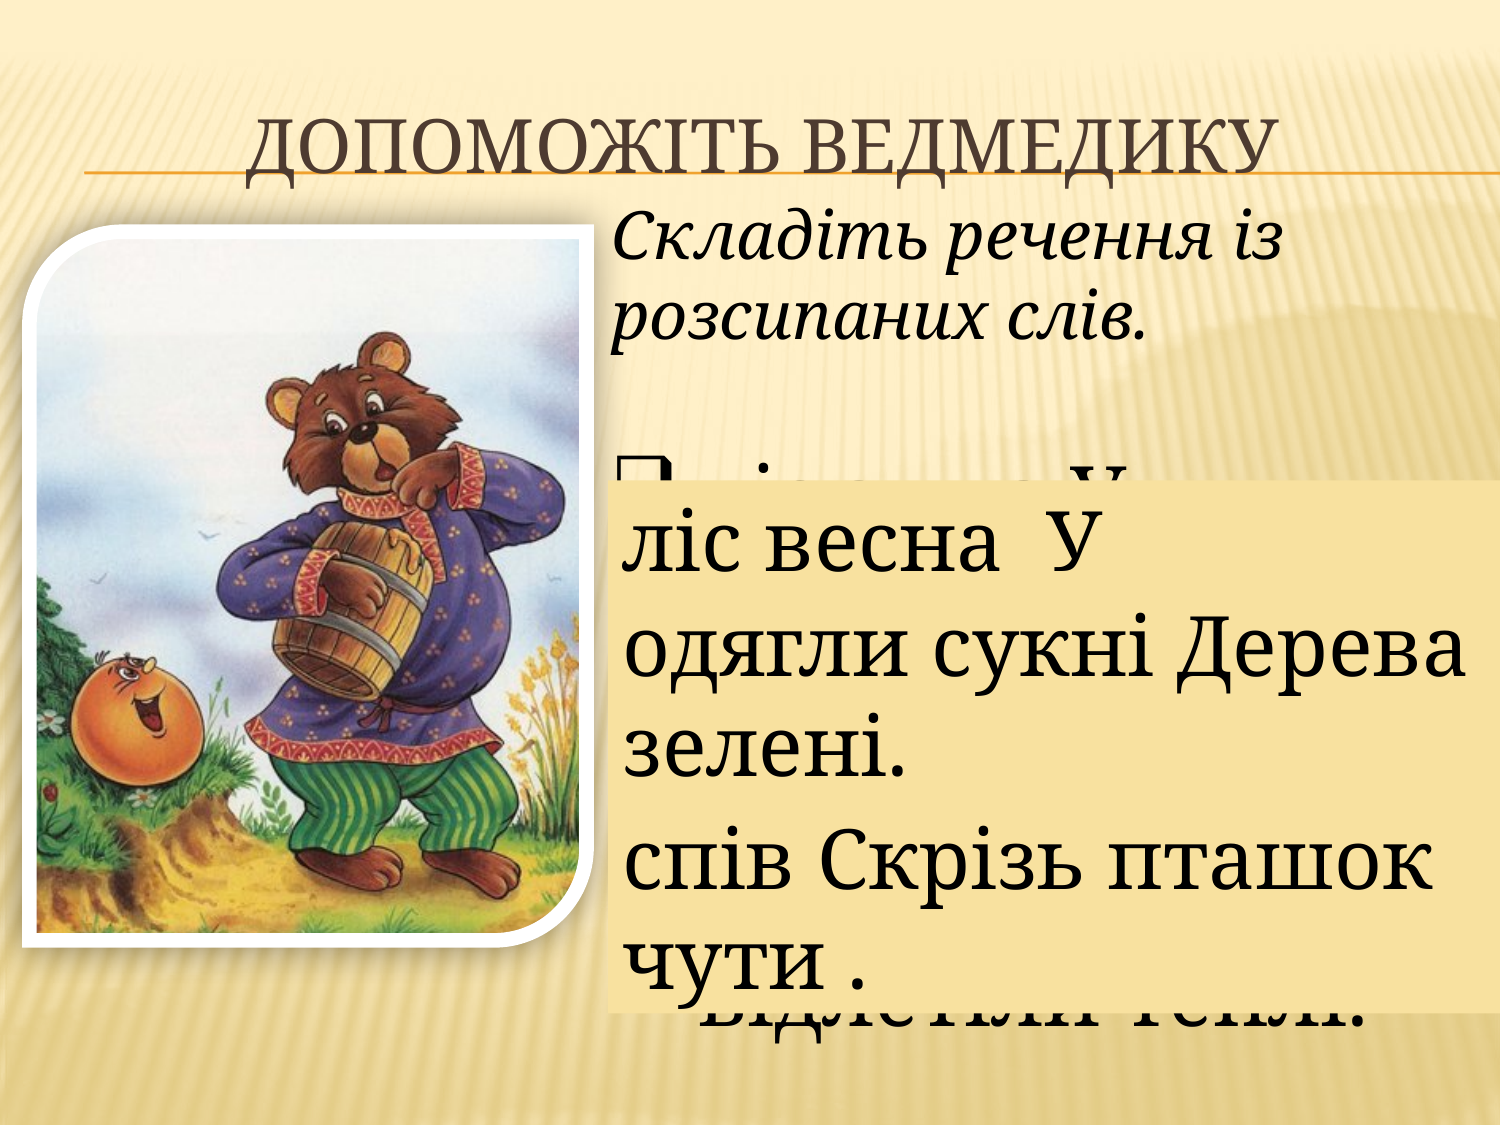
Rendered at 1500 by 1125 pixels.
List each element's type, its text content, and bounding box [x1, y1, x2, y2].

title Допоможіть ведмедику [50, 75, 1475, 213]
text_box ліс весна У прийшла. [608, 480, 1500, 586]
text_box Складіть речення із розсипаних слів. ліс зима У прийшла. одягли шубки Дерева білі. у Птахи краї відлетіли теплі. [596, 185, 1500, 1051]
picture [29, 231, 587, 941]
text_box одягли сукні Дерева зелені. [608, 586, 1500, 798]
text_box спів Скрізь пташок чути . [608, 798, 1500, 1014]
